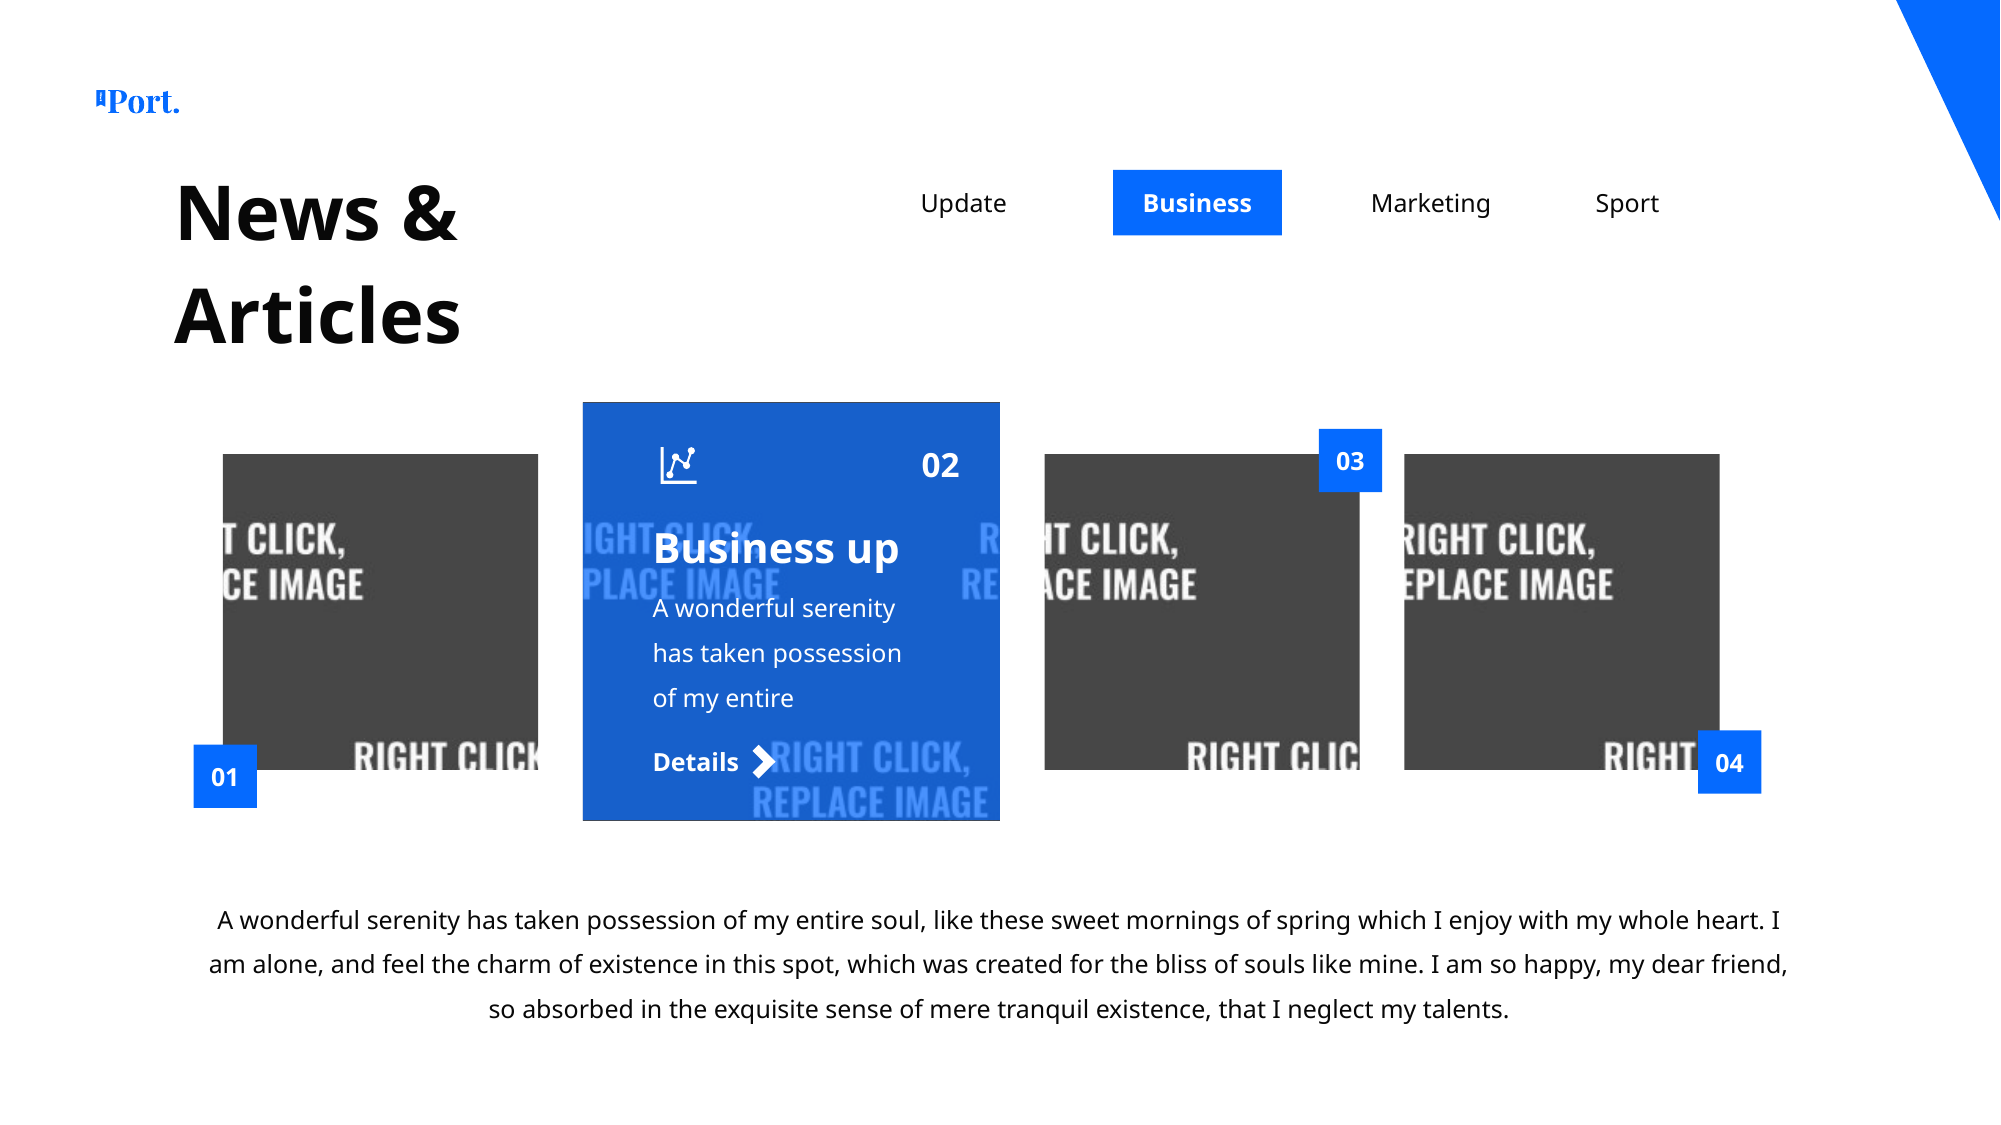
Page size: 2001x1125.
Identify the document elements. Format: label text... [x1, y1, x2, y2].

text_box [192, 744, 258, 809]
text_box Sport [1529, 179, 1726, 225]
picture [582, 402, 1000, 821]
text_box [1112, 225, 1283, 236]
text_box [660, 447, 697, 484]
text_box Update [865, 179, 1062, 225]
text_box [1112, 169, 1283, 179]
text_box Marketing [1333, 179, 1529, 225]
text_box [1720, 729, 1762, 739]
text_box 03 [1318, 438, 1383, 484]
text_box [1697, 770, 1762, 795]
picture [1404, 453, 1720, 770]
text_box Business [1099, 179, 1296, 225]
text_box 04 [1698, 739, 1762, 785]
text_box [1360, 484, 1383, 493]
text_box [1318, 428, 1383, 438]
picture [222, 453, 539, 770]
list News & Articles [159, 151, 768, 374]
picture [1044, 453, 1360, 770]
text_box A wonderful serenity has taken possession of my entire soul, like these sweet mornings of spring which I enjoy with my whole heart. I am alone, and feel the charm of existence in this spot, which was created for the bliss of souls like mine. I am so happy, my dear friend, so absorbed in the exquisite sense of mere tranquil existence, that I neglect my talents. [193, 881, 1807, 1032]
text_box 01 [193, 754, 257, 799]
